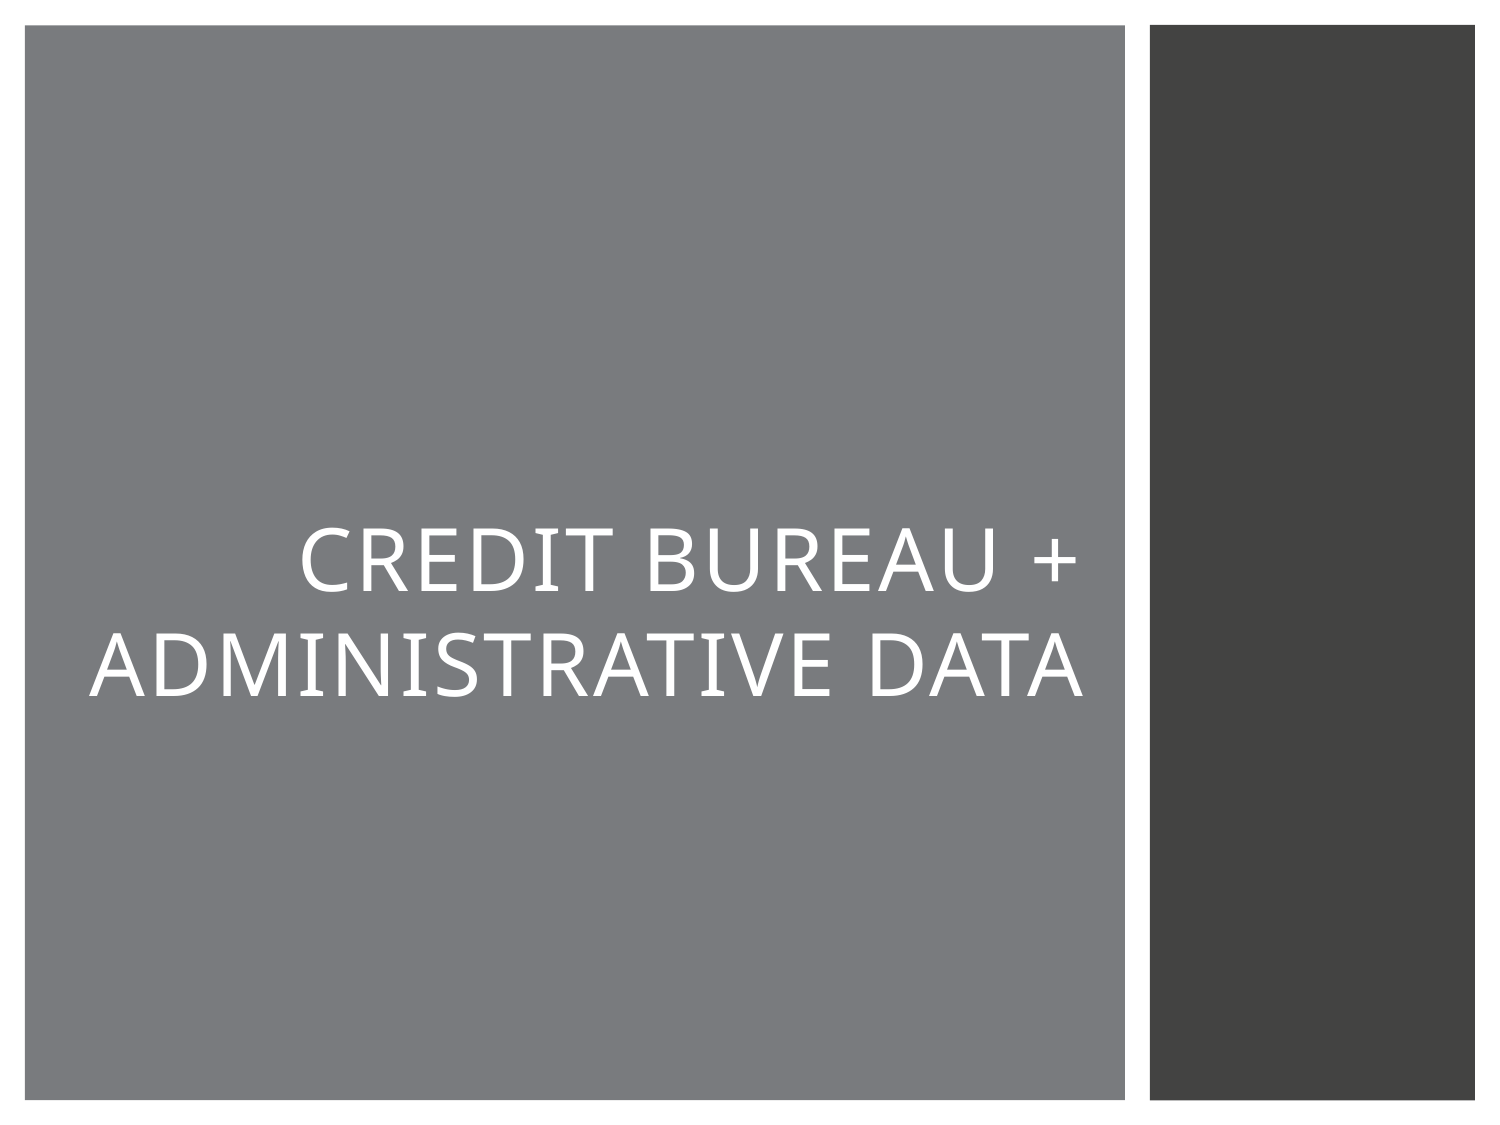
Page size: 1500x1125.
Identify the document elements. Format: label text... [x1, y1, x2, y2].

title Credit Bureau + Administrative Data [62, 474, 1100, 745]
